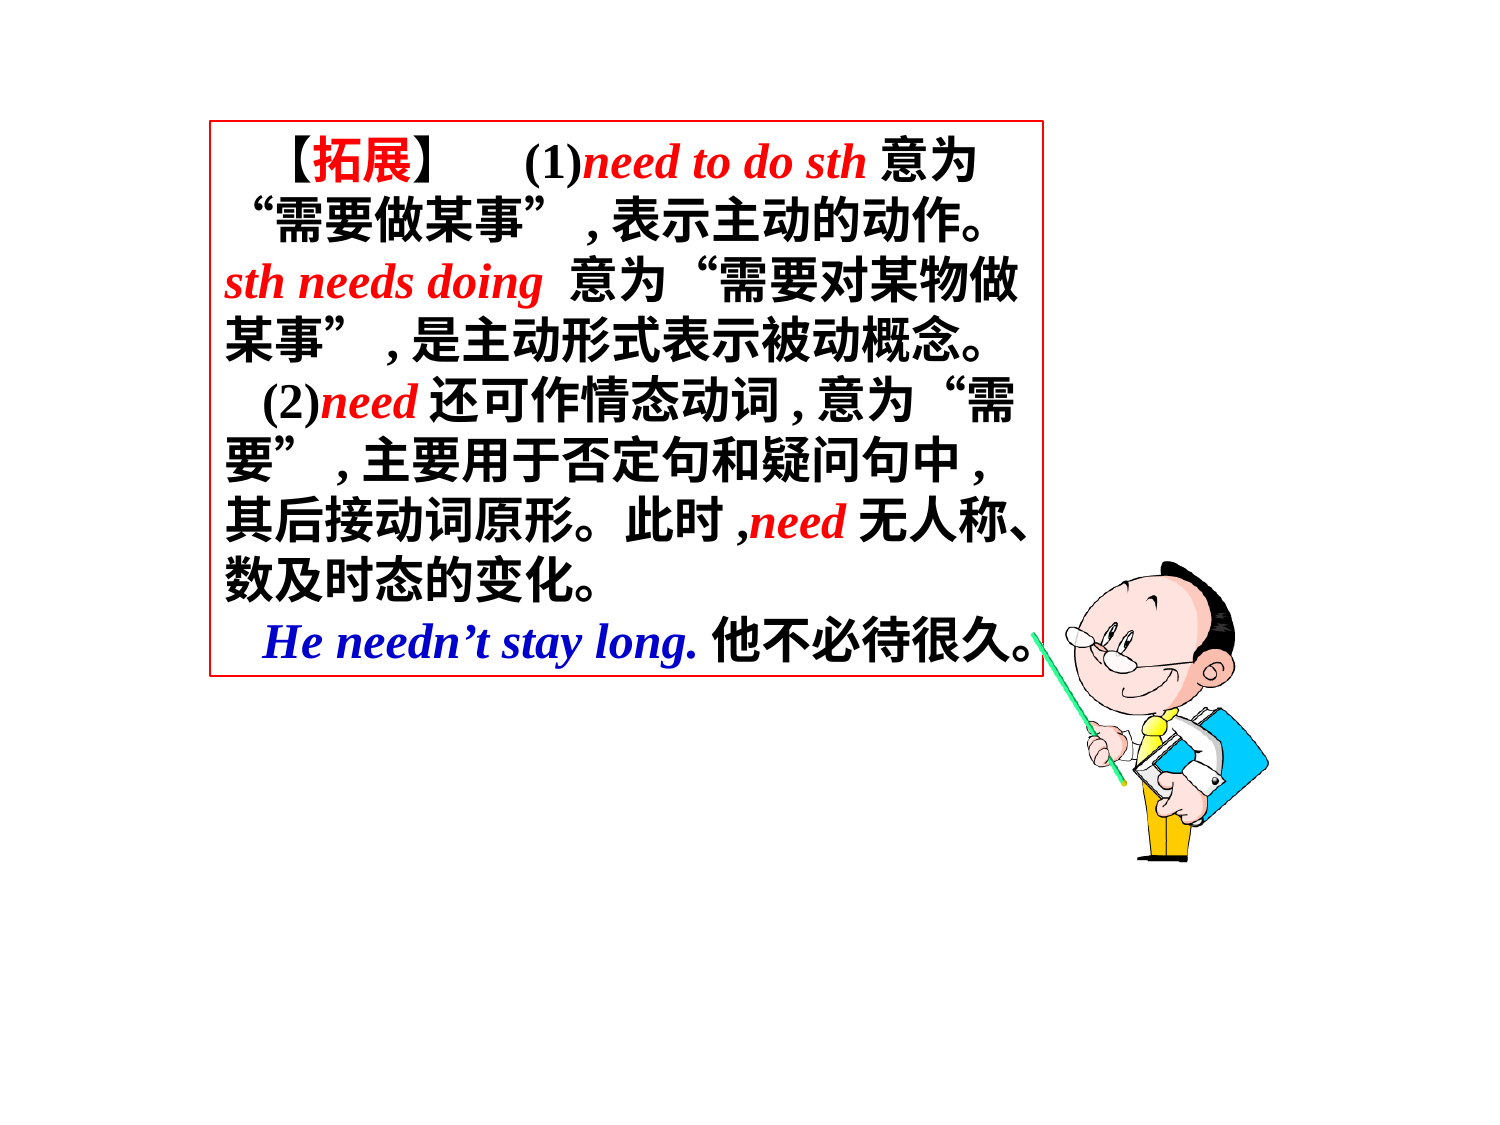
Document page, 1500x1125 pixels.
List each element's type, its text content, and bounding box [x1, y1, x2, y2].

picture [940, 537, 1306, 885]
text_box 【拓展】 (1)need to do sth意为“需要做某事”,表示主动的动作。 sth needs doing 意为“需要对某物做某事”,是主动形式表示被动概念。 (2)need还可作情态动词,意为“需要”,主要用于否定句和疑问句中,其后接动词原形。此时,need无人称、数及时态的变化。 He needn’t stay long.他不必待很久。 [209, 121, 1044, 676]
